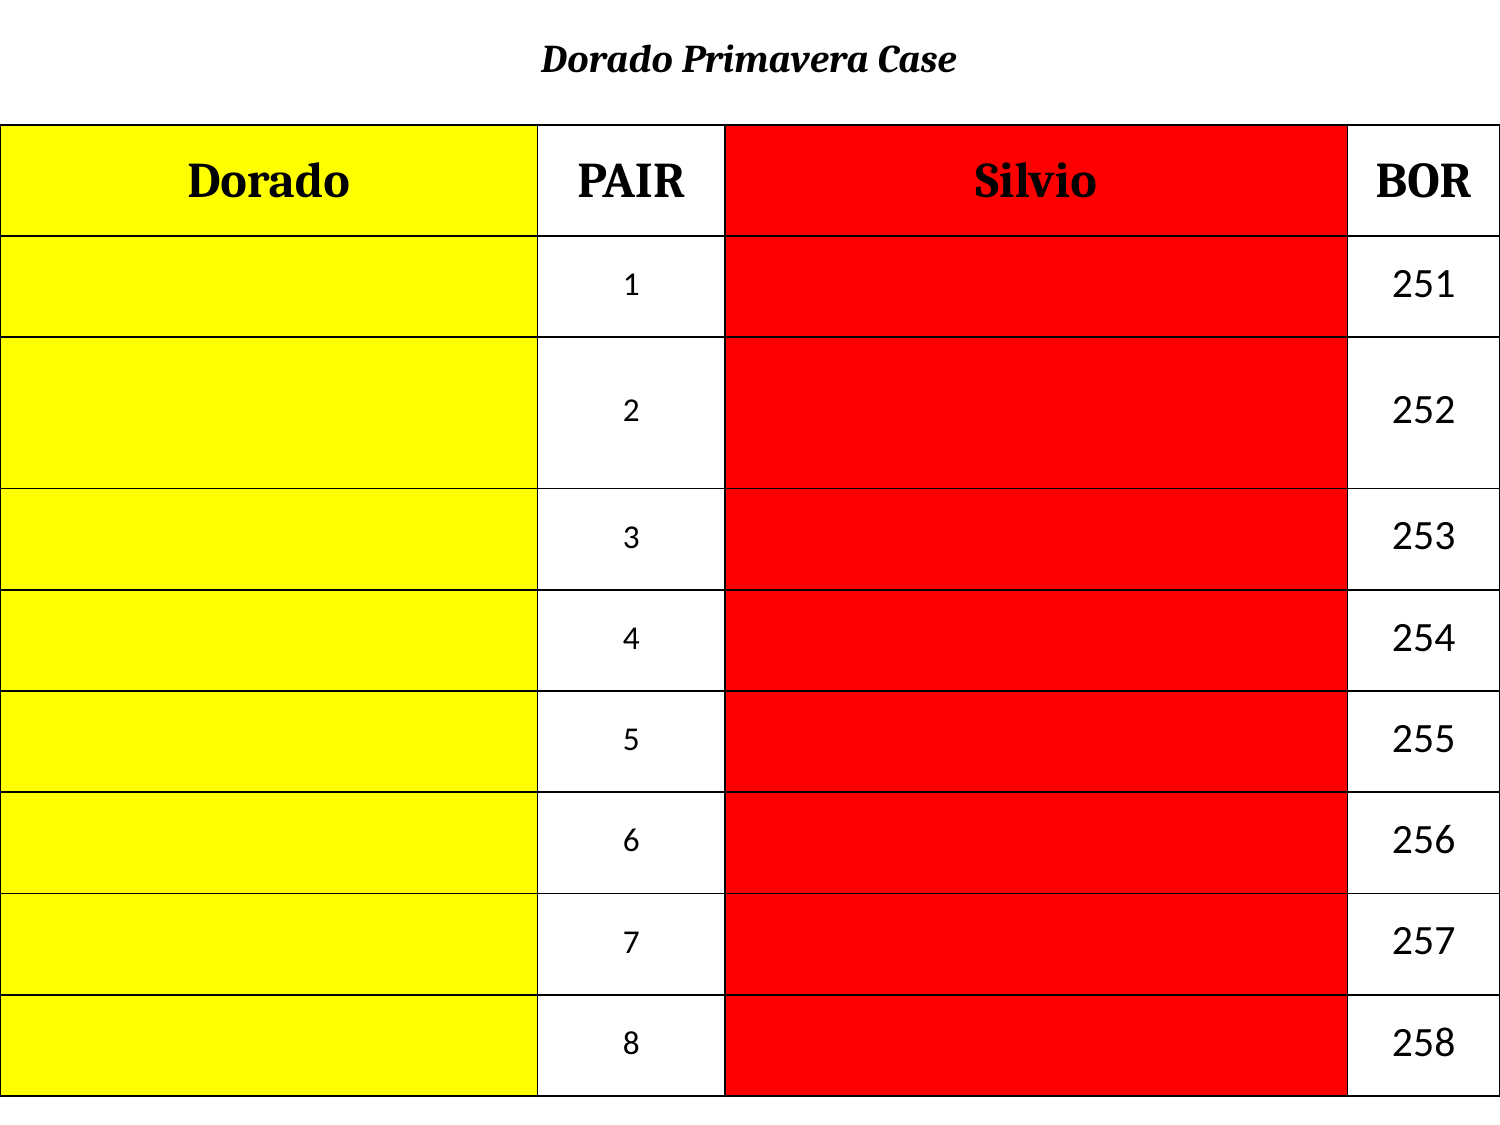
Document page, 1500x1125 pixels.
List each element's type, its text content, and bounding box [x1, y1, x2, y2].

table_cell [1, 894, 537, 994]
table_cell 2 [538, 338, 724, 488]
table_header Dorado [1, 126, 537, 235]
table_cell 256 [1348, 793, 1499, 893]
table_cell 251 [1348, 237, 1499, 336]
table_cell 4 [538, 591, 724, 690]
table_cell 5 [538, 692, 724, 791]
table_cell 258 [1348, 996, 1499, 1095]
table_cell [726, 489, 1347, 589]
table_cell [726, 692, 1347, 791]
table_cell 1 [538, 237, 724, 336]
table_cell 253 [1348, 489, 1499, 589]
table_cell [726, 338, 1347, 488]
table_cell [726, 793, 1347, 893]
title Dorado Primavera Case [248, 24, 1250, 88]
table_cell 3 [538, 489, 724, 589]
table_cell [1, 591, 537, 690]
table_cell 8 [538, 996, 724, 1095]
table_cell [1, 996, 537, 1095]
table_cell [1, 237, 537, 336]
table_header BOR [1348, 126, 1499, 235]
table_header PAIR [538, 126, 724, 235]
table_cell [1, 692, 537, 791]
table_header Silvio [726, 126, 1347, 235]
table_cell [726, 237, 1347, 336]
table_cell 254 [1348, 591, 1499, 690]
table_cell 257 [1348, 894, 1499, 994]
table_cell 7 [538, 894, 724, 994]
table_cell [726, 894, 1347, 994]
table_cell 6 [538, 793, 724, 893]
table_cell 252 [1348, 338, 1499, 488]
table_cell [726, 996, 1347, 1095]
table_cell 255 [1348, 692, 1499, 791]
table_cell [1, 338, 537, 488]
table_cell [1, 793, 537, 893]
table_cell [726, 591, 1347, 690]
table_cell [1, 489, 537, 589]
